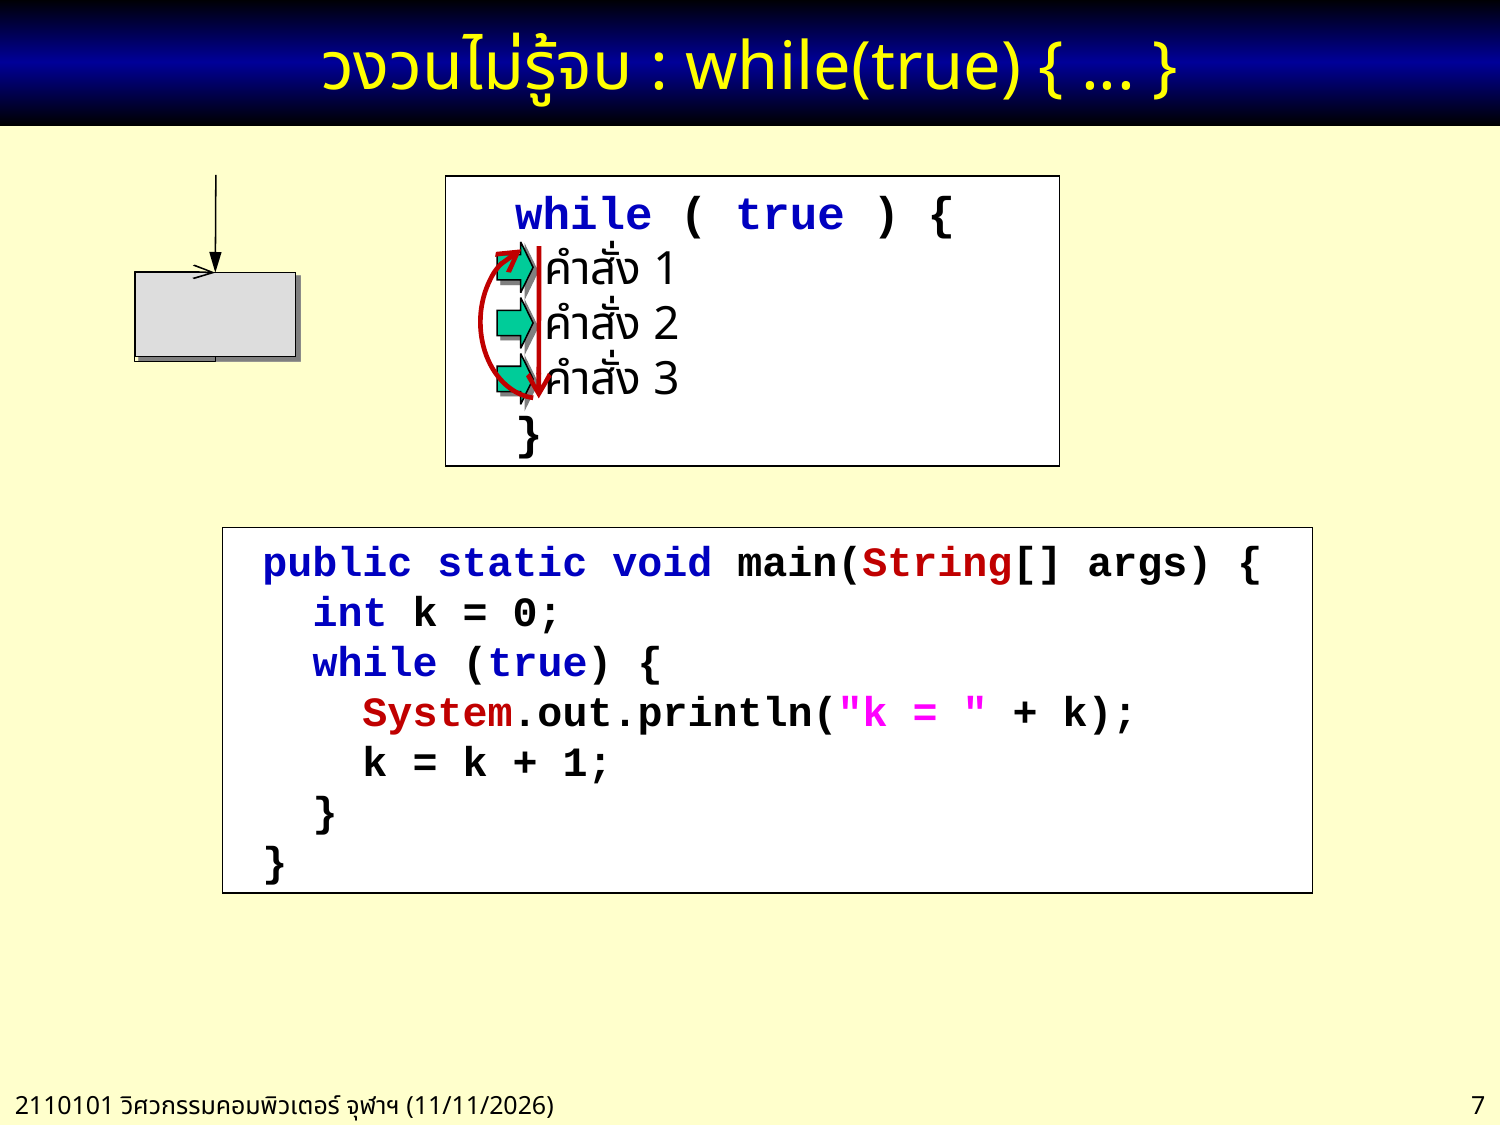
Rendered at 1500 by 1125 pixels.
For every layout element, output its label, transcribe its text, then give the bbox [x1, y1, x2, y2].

text_box [497, 254, 511, 267]
text_box [480, 249, 539, 320]
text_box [134, 174, 296, 358]
title วงวนไม่รู้จบ : while(true) { ... } [0, 0, 1500, 126]
text_box [497, 377, 514, 392]
text_box while ( true ) { คำสั่ง 1 คำสั่ง 2 คำสั่ง 3 } [445, 175, 1060, 467]
text_box [520, 395, 525, 405]
text_box public static void main(String[] args) { int k = 0; while (true) { System.out.println("k = " + k); k = k + 1; } } [222, 527, 1313, 893]
text_box [480, 332, 539, 398]
text_box [520, 241, 534, 276]
